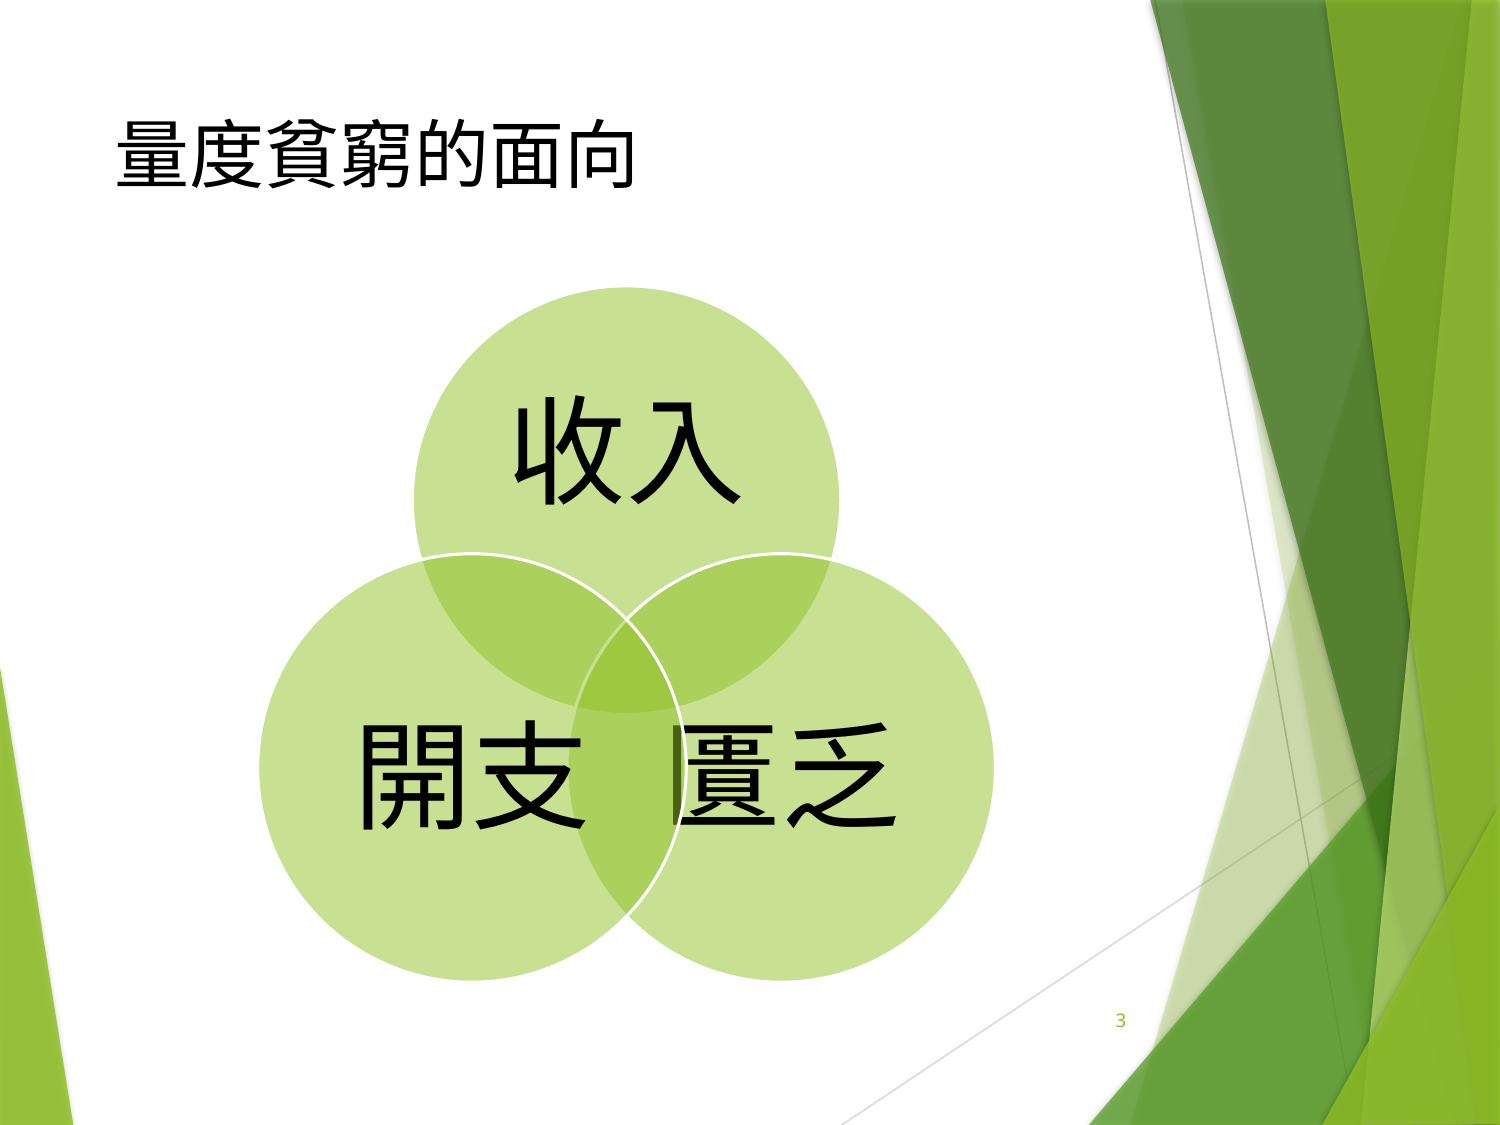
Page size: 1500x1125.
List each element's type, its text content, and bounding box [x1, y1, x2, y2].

slide_number 3 [1057, 1000, 1142, 1051]
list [68, 276, 1185, 992]
title 量度貧窮的面向 [99, 99, 1142, 275]
